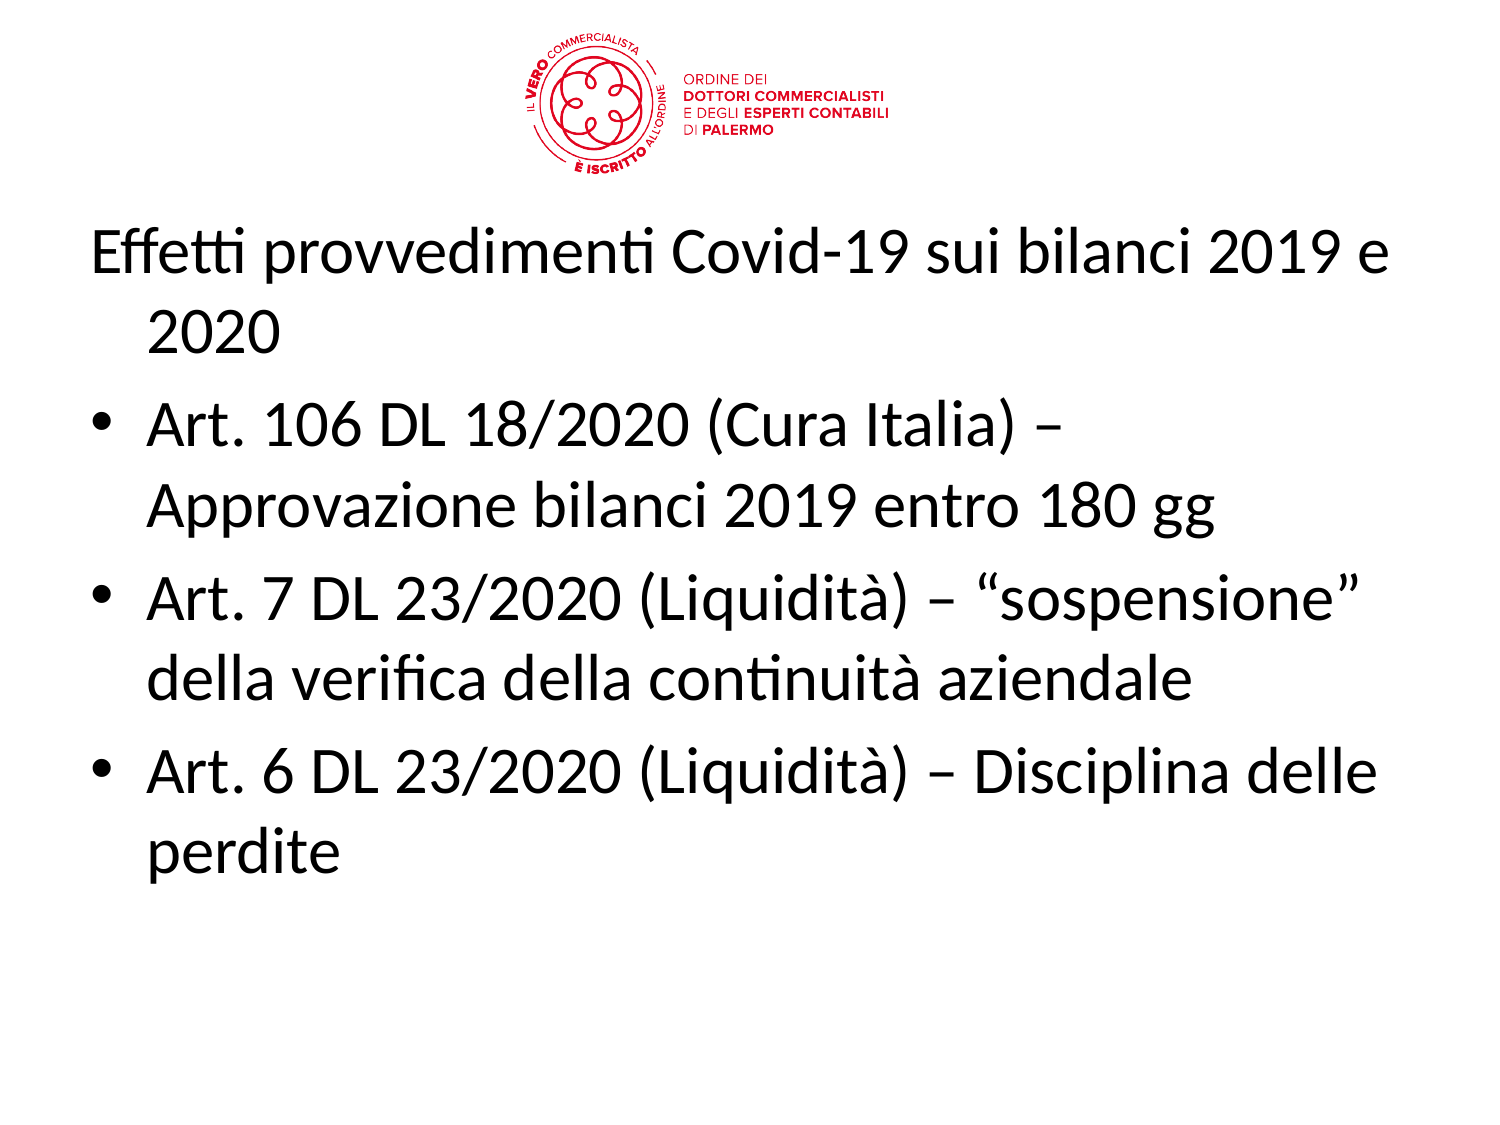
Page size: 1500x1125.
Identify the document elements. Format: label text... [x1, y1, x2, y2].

picture [491, 0, 923, 207]
list Effetti provvedimenti Covid-19 sui bilanci 2019 e 2020 Art. 106 DL 18/2020 (Cura Italia) – Approvazione bilanci 2019 entro 180 gg Art. 7 DL 23/2020 (Liquidità) – “sospensione” della verifica della continuità aziendale Art. 6 DL 23/2020 (Liquidità) – Disciplina delle perdite [75, 199, 1425, 1005]
